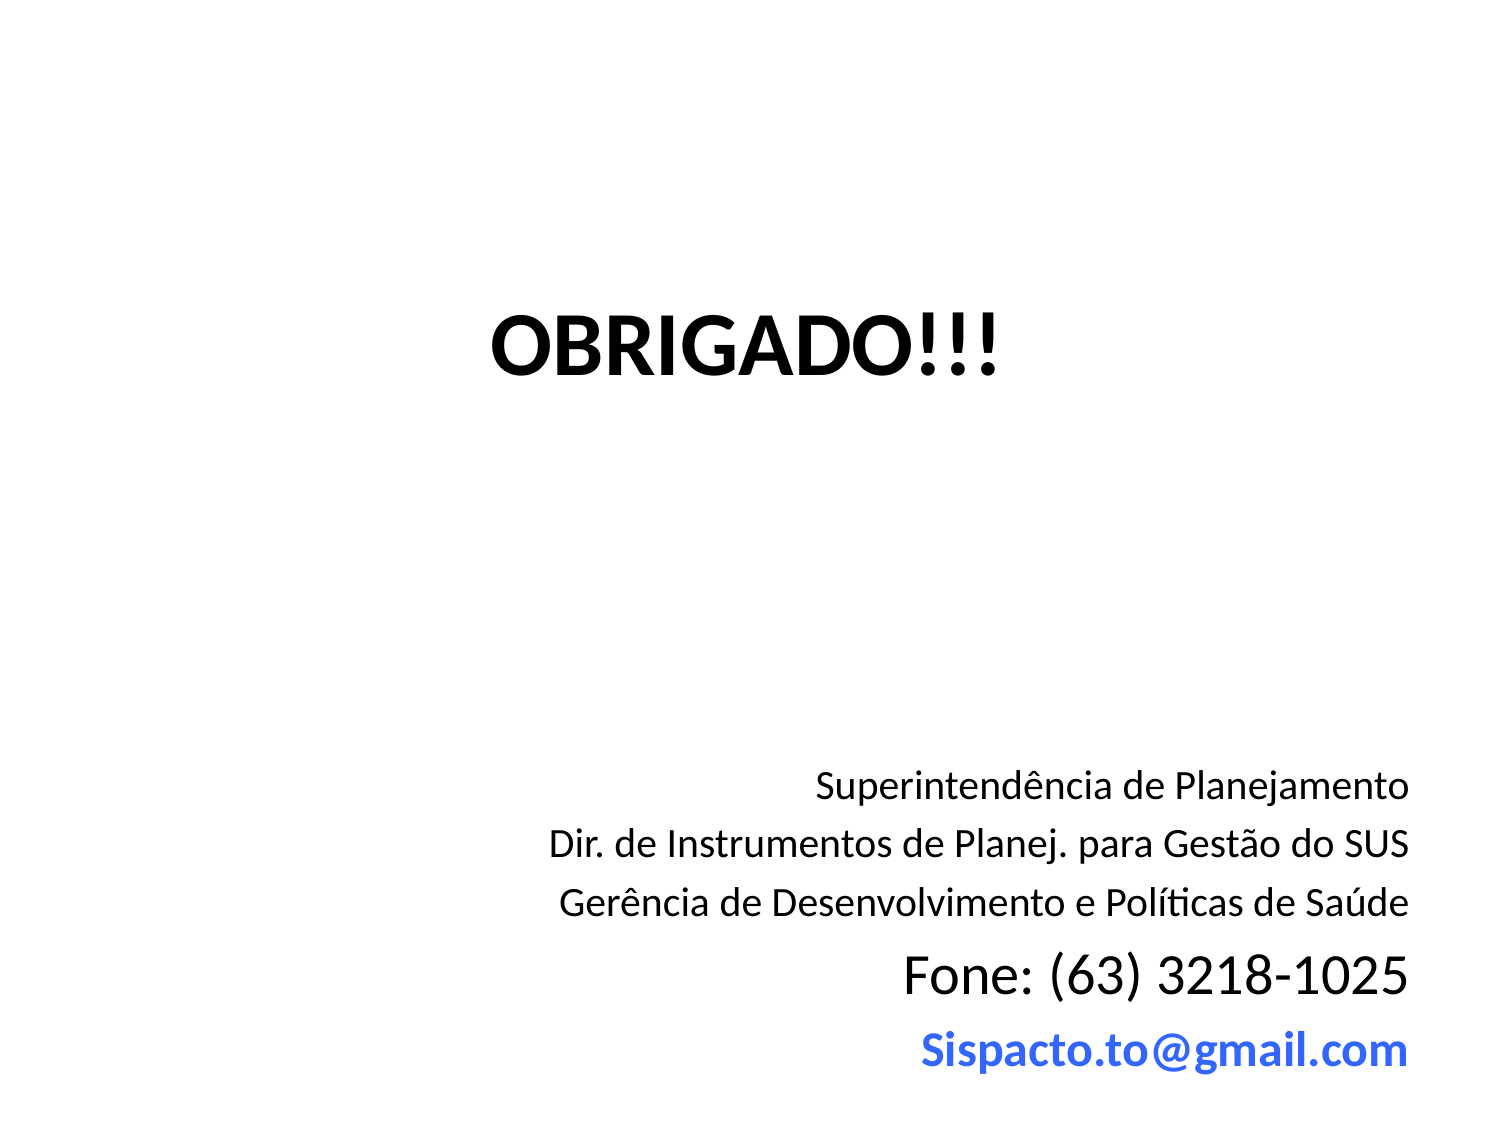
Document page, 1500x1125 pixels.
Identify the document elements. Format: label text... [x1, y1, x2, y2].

list Superintendência de Planejamento Dir. de Instrumentos de Planej. para Gestão do SUS Gerência de Desenvolvimento e Políticas de Saúde Fone: (63) 3218-1025 Sispacto.to@gmail.com [75, 750, 1425, 1086]
title OBRIGADO!!! [246, 257, 1250, 421]
